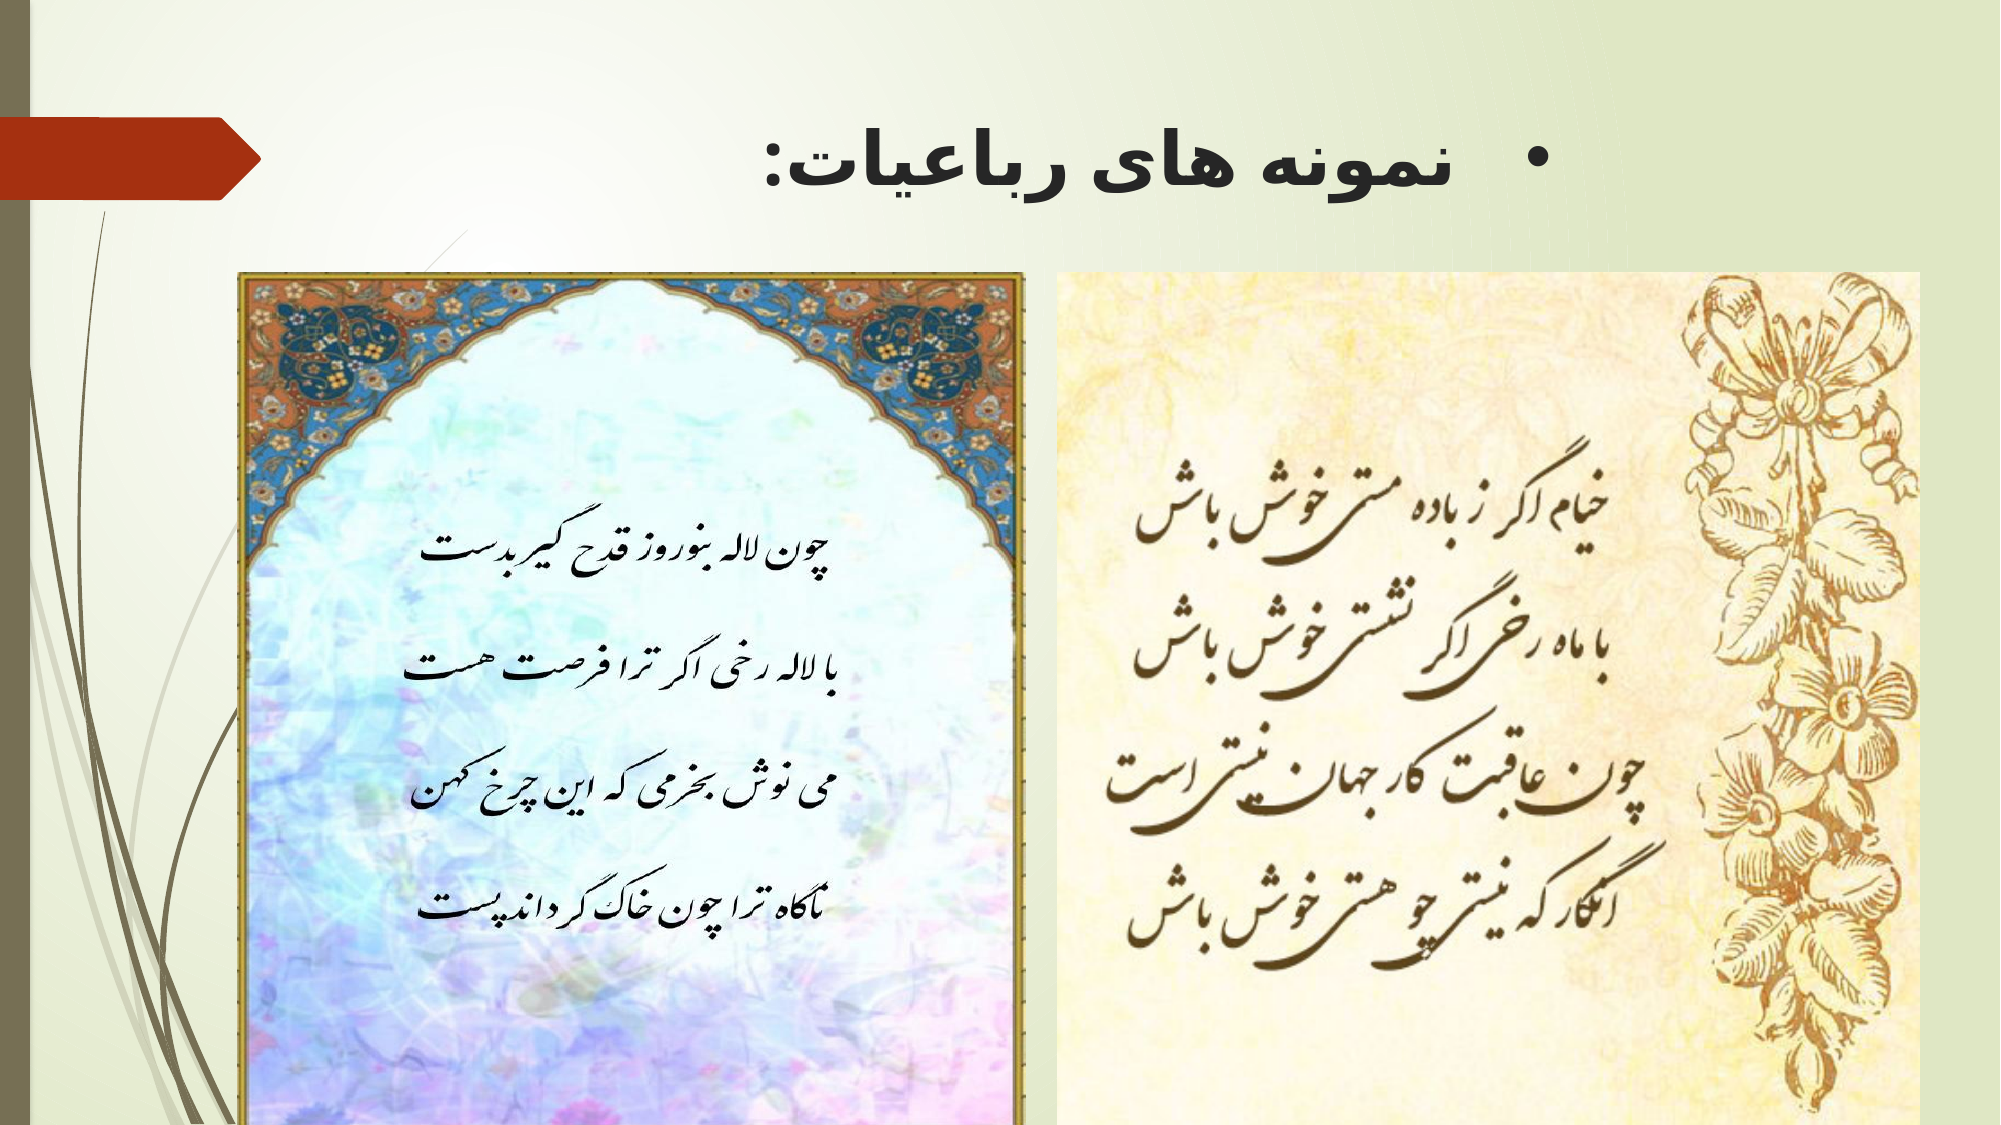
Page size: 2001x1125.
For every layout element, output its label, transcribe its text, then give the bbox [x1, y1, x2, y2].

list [236, 272, 1026, 1125]
title نمونه های رباعیات: [425, 102, 1888, 313]
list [1057, 272, 1920, 1125]
